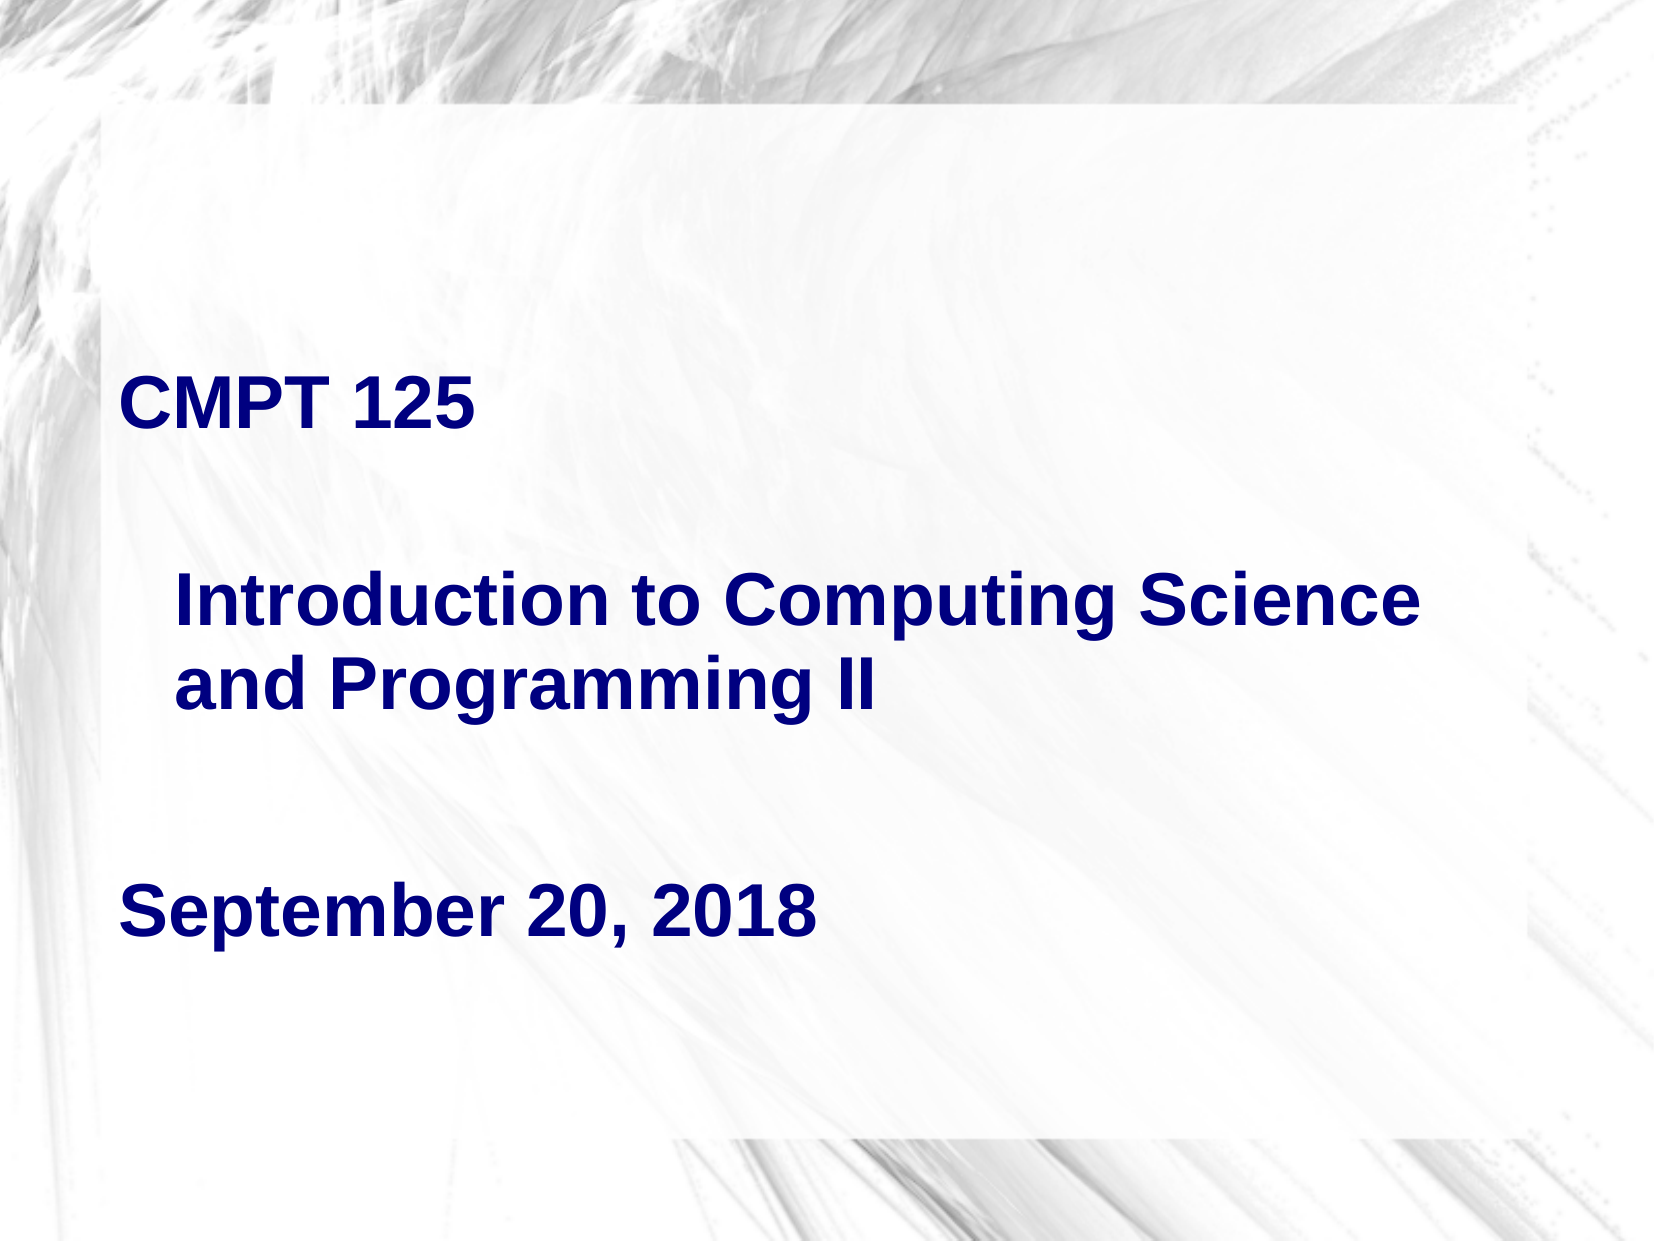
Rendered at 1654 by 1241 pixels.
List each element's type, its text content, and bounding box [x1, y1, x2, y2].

picture [0, 0, 1654, 1241]
list CMPT 125 Introduction to Computing Science and Programming II September 20, 2018 [118, 236, 1571, 1171]
